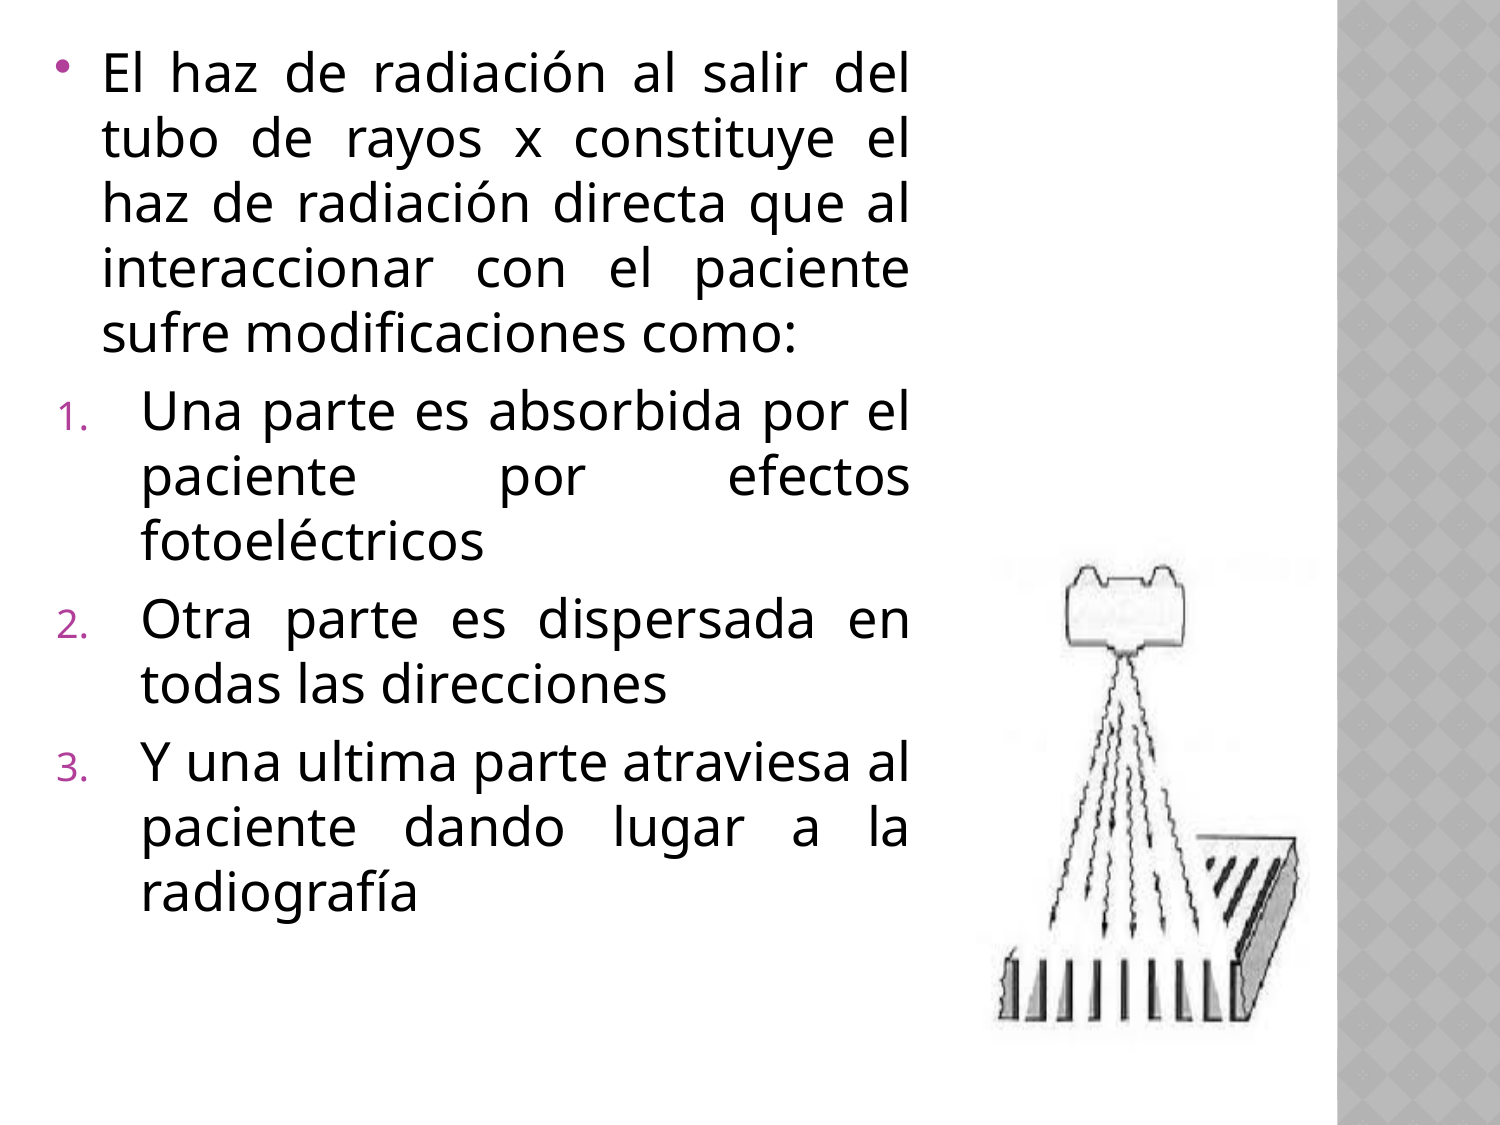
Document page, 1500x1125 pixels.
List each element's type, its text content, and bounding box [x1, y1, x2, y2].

picture [950, 538, 1330, 1052]
list El haz de radiación al salir del tubo de rayos x constituye el haz de radiación directa que al interaccionar con el paciente sufre modificaciones como: Una parte es absorbida por el paciente por efectos fotoeléctricos Otra parte es dispersada en todas las direcciones Y una ultima parte atraviesa al paciente dando lugar a la radiografía [41, 30, 928, 1005]
